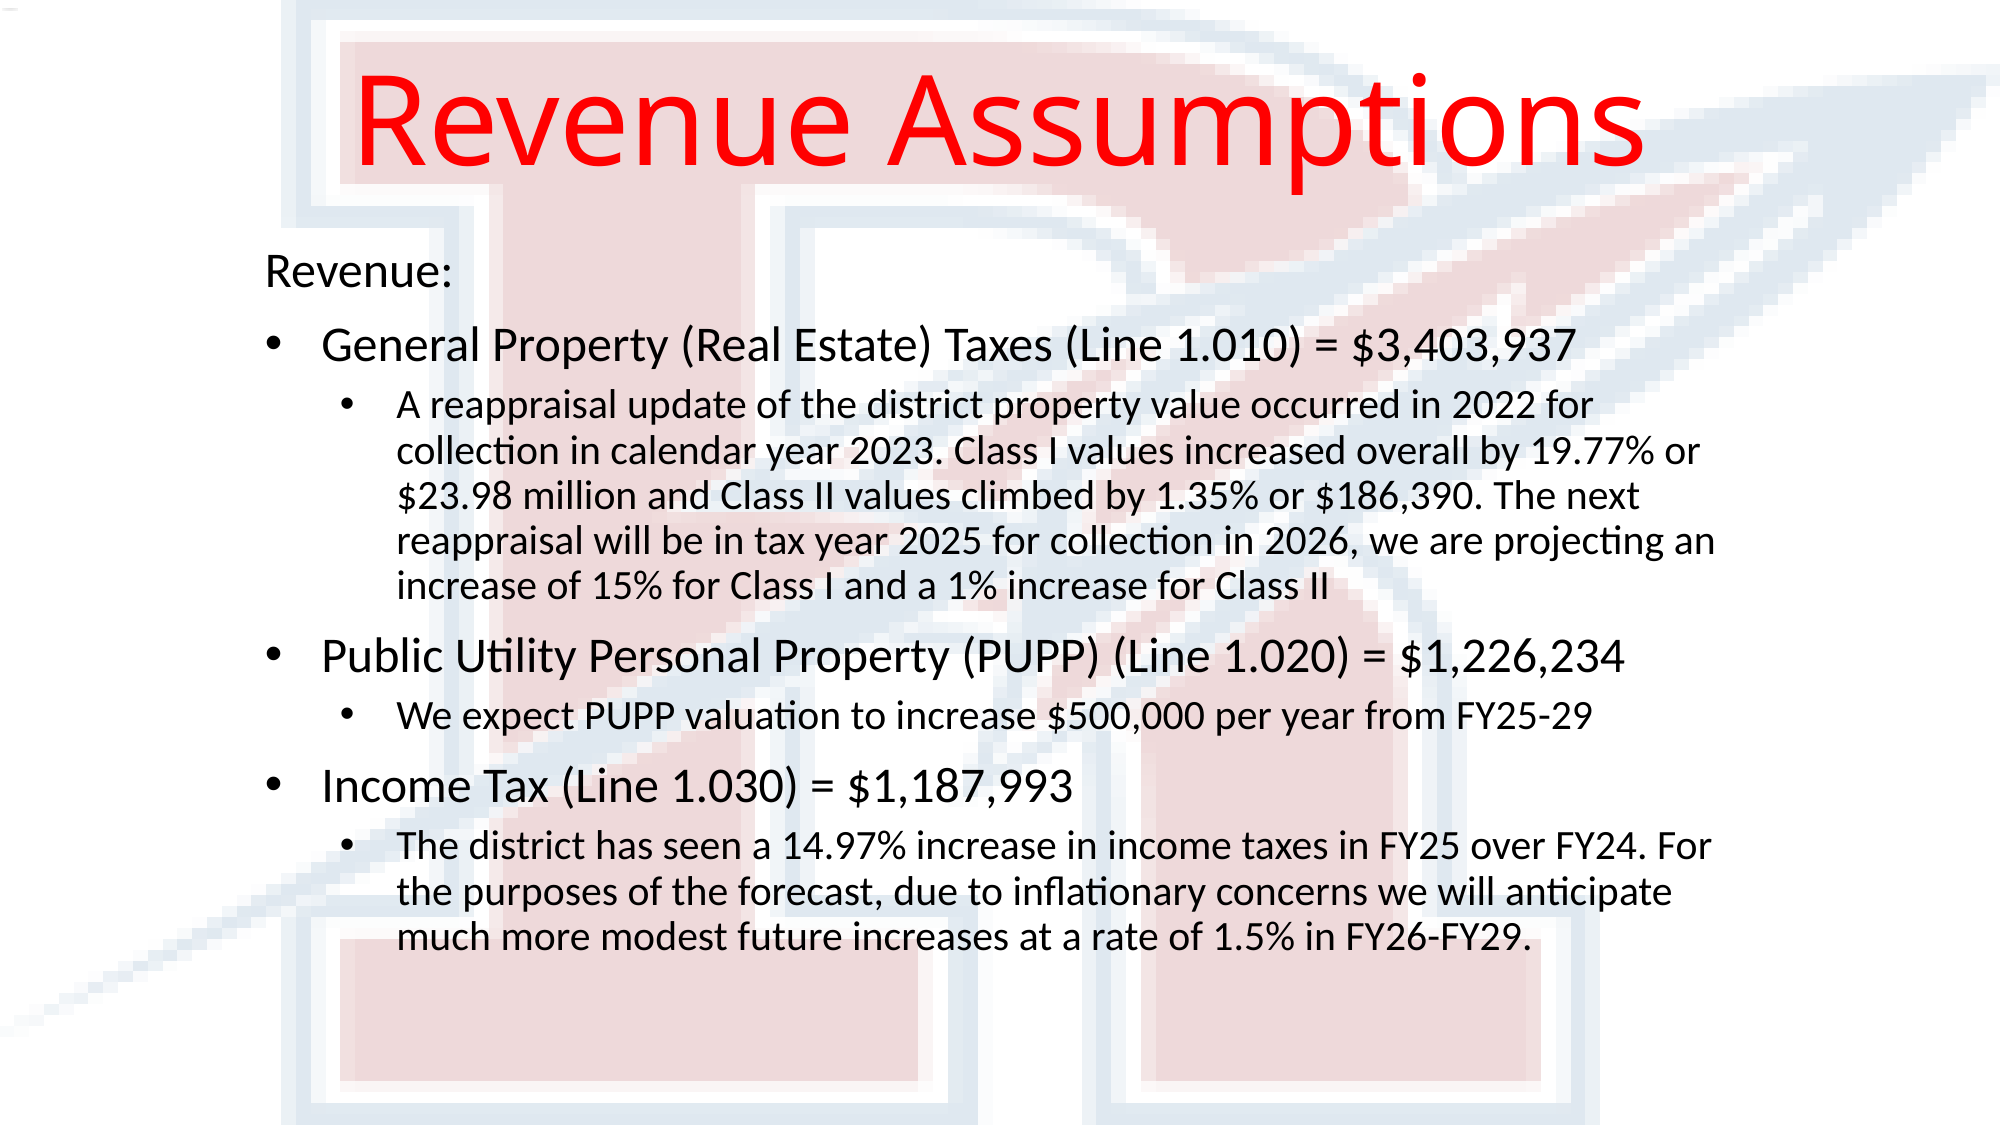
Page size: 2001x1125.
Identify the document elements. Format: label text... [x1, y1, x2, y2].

subtitle Revenue: General Property (Real Estate) Taxes (Line 1.010) = $3,403,937 A reappraisal update of the district property value occurred in 2022 for collection in calendar year 2023. Class I values increased overall by 19.77% or $23.98 million and Class II values climbed by 1.35% or $186,390. The next reappraisal will be in tax year 2025 for collection in 2026, we are projecting an increase of 15% for Class I and a 1% increase for Class II Public Utility Personal Property (PUPP) (Line 1.020) = $1,226,234 We expect PUPP valuation to increase $500,000 per year from FY25-29 Income Tax (Line 1.030) = $1,187,993 The district has seen a 14.97% increase in income taxes in FY25 over FY24. For the purposes of the forecast, due to inflationary concerns we will anticipate much more modest future increases at a rate of 1.5% in FY26-FY29. [249, 236, 1750, 1084]
title Revenue Assumptions [249, 41, 1750, 200]
